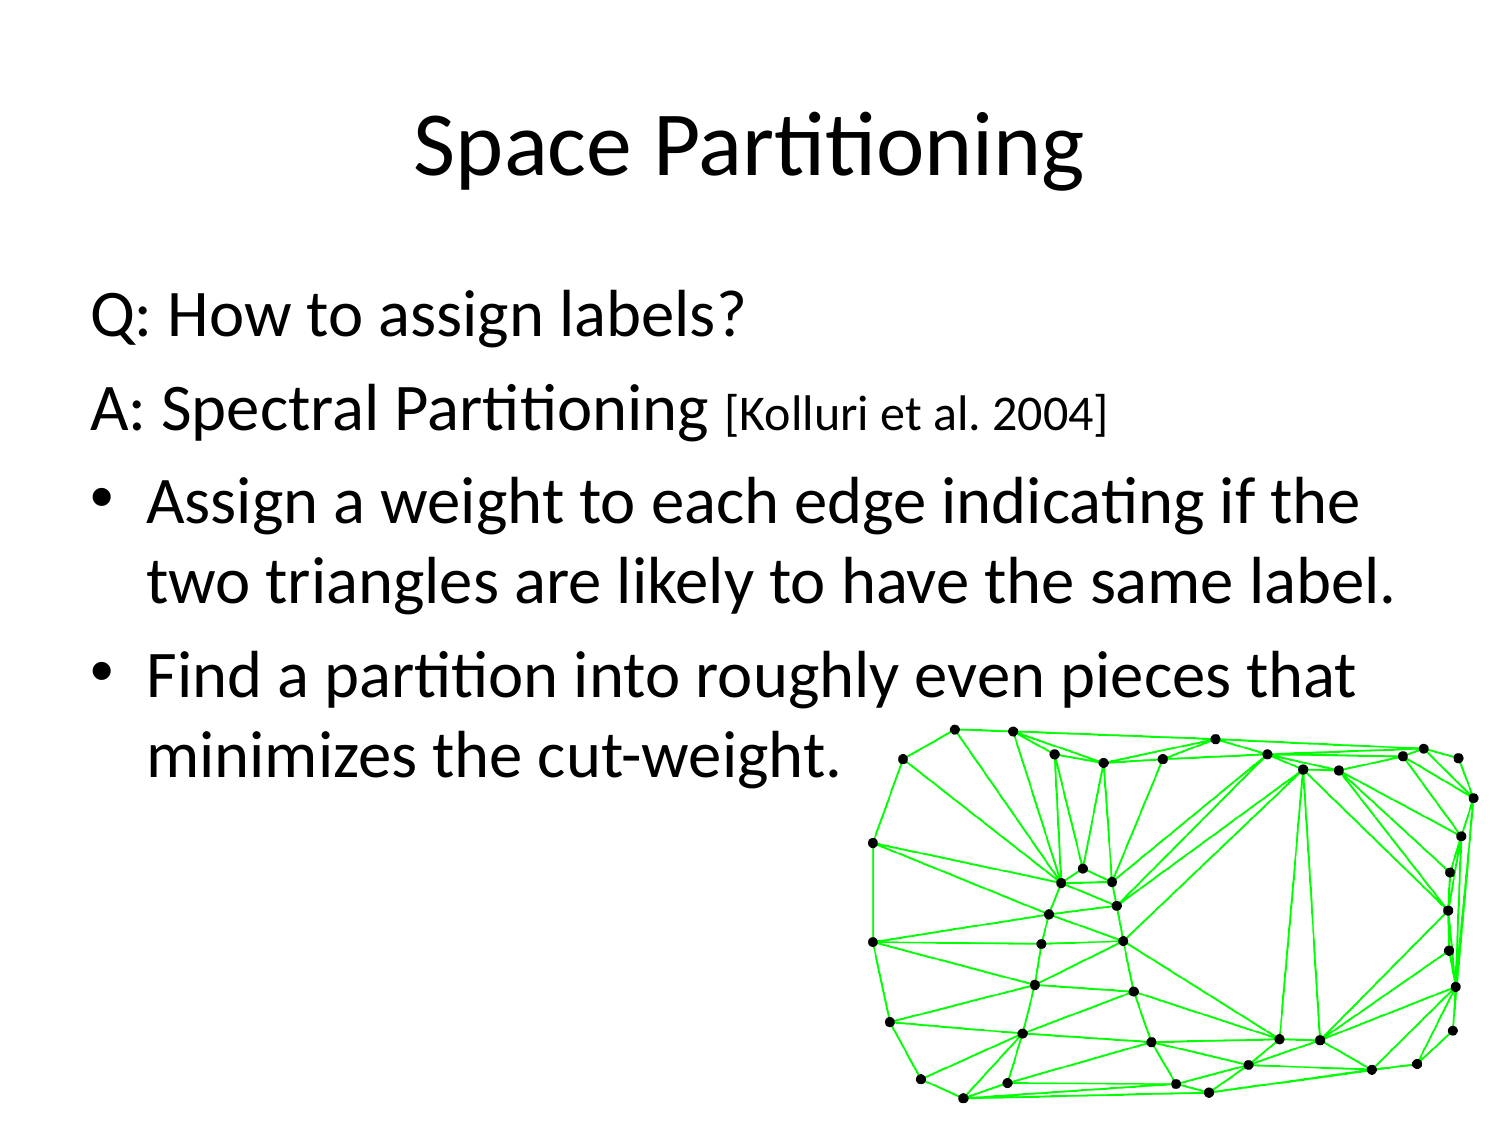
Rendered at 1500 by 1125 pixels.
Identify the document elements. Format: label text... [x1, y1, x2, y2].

list Q: How to assign labels? A: Spectral Partitioning [Kolluri et al. 2004] Assign a weight to each edge indicating if the two triangles are likely to have the same label. Find a partition into roughly even pieces that minimizes the cut-weight. [75, 262, 1425, 1005]
picture [812, 693, 1500, 1125]
title Space Partitioning [75, 45, 1425, 233]
